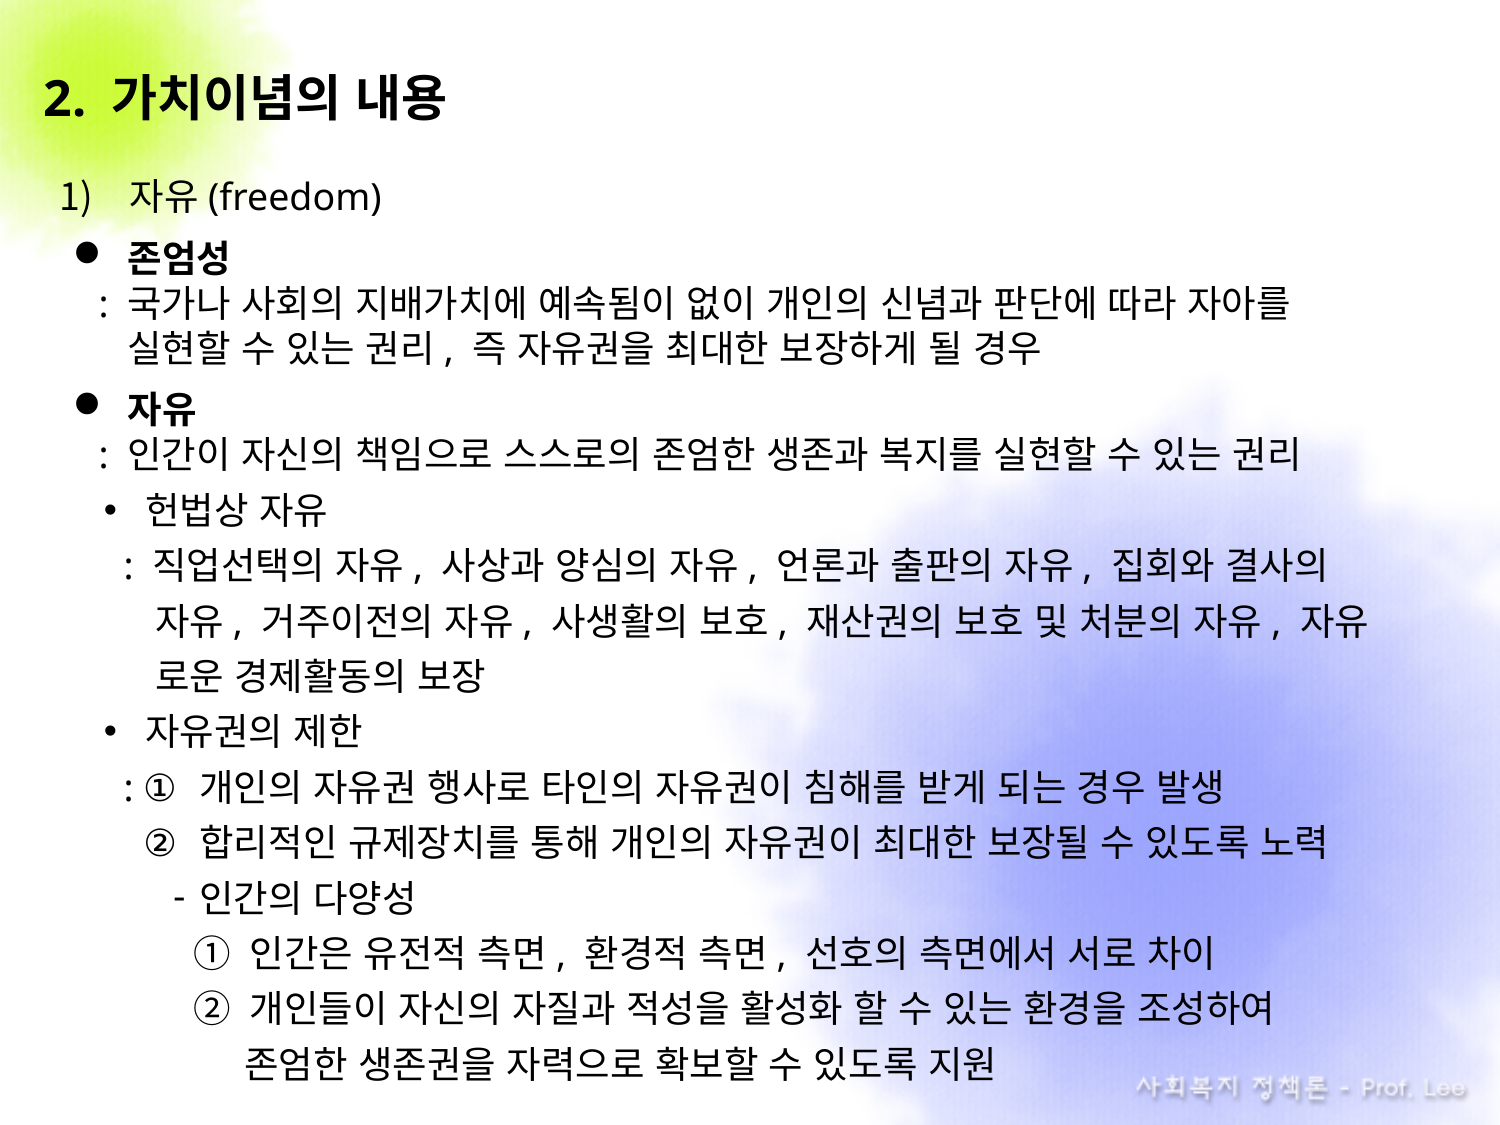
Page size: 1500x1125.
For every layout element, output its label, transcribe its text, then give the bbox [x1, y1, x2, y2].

picture [0, 0, 1500, 1125]
list 2. 가치이념의 내용 자유(freedom) 존엄성 : 국가나 사회의 지배가치에 예속됨이 없이 개인의 신념과 판단에 따라 자아를 . 실현할 수 있는 권리, 즉 자유권을 최대한 보장하게 될 경우 자유 : 인간이 자신의 책임으로 스스로의 존엄한 생존과 복지를 실현할 수 있는 권리 헌법상 자유 : 직업선택의 자유, 사상과 양심의 자유, 언론과 출판의 자유, 집회와 결사의 자유, 거주이전의 자유, 사생활의 보호, 재산권의 보호 및 처분의 자유, 자유 로운 경제활동의 보장 자유권의 제한 : ① 개인의 자유권 행사로 타인의 자유권이 침해를 받게 되는 경우 발생 .② 합리적인 규제장치를 통해 개인의 자유권이 최대한 보장될 수 있도록 노력 인간의 다양성 ① 인간은 유전적 측면, 환경적 측면, 선호의 측면에서 서로 차이 ② 개인들이 자신의 자질과 적성을 활성화 할 수 있는 환경을 조성하여 존엄한 생존권을 자력으로 확보할 수 있도록 지원 [11, 58, 1477, 1071]
